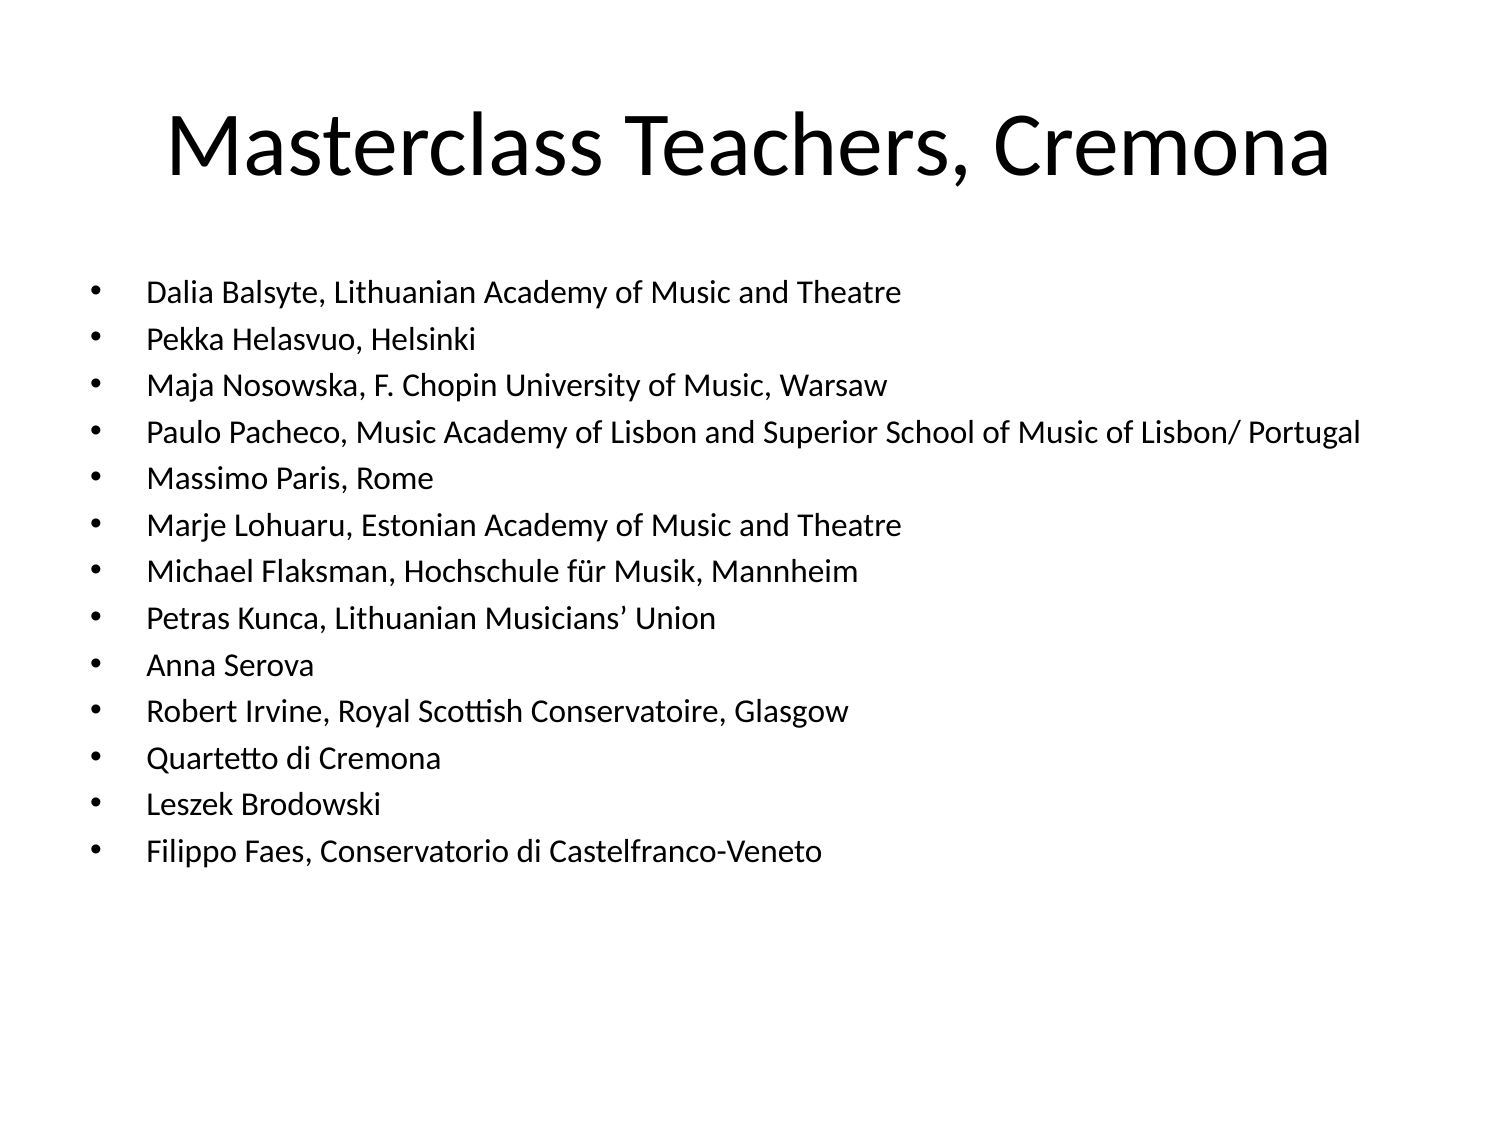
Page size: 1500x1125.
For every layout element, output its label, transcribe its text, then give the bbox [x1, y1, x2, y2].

list Dalia Balsyte, Lithuanian Academy of Music and Theatre Pekka Helasvuo, Helsinki Maja Nosowska, F. Chopin University of Music, Warsaw Paulo Pacheco, Music Academy of Lisbon and Superior School of Music of Lisbon/ Portugal Massimo Paris, Rome Marje Lohuaru, Estonian Academy of Music and Theatre Michael Flaksman, Hochschule für Musik, Mannheim Petras Kunca, Lithuanian Musicians’ Union Anna Serova Robert Irvine, Royal Scottish Conservatoire, Glasgow Quartetto di Cremona Leszek Brodowski Filippo Faes, Conservatorio di Castelfranco-Veneto [75, 262, 1425, 1005]
title Masterclass Teachers, Cremona [75, 45, 1425, 233]
